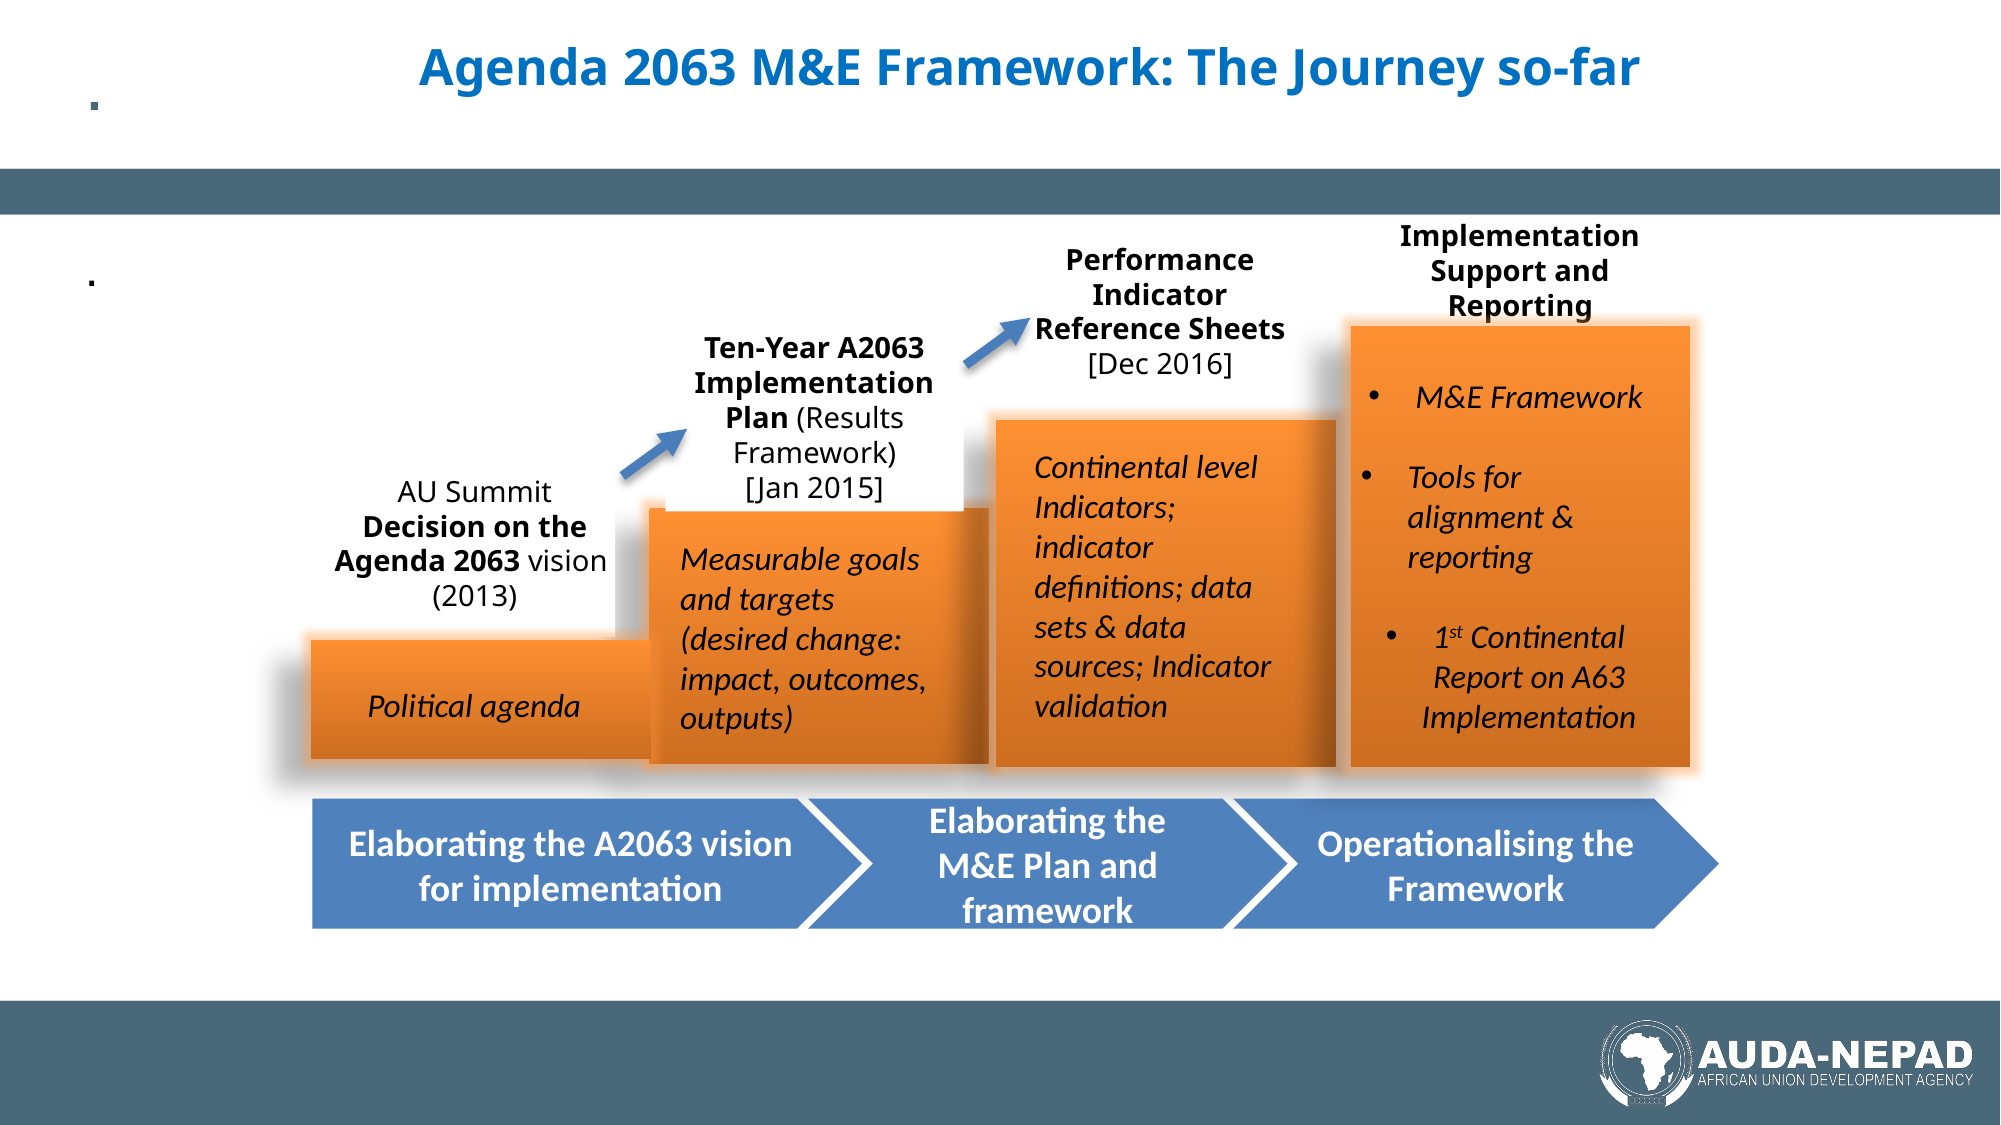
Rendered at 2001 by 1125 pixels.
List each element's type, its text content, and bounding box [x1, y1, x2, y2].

text_box [311, 640, 651, 759]
text_box [1350, 326, 1690, 767]
text_box Implementation Support and Reporting [1380, 215, 1661, 314]
text_box Elaborating the A2063 vision for implementation [312, 798, 862, 929]
text_box [996, 420, 1299, 767]
text_box Operationalising the Framework [1233, 798, 1720, 929]
title . [69, 24, 1935, 148]
text_box AU Summit Decision on the Agenda 2063 vision (2013) [334, 448, 616, 636]
text_box Agenda 2063 M&E Framework: The Journey so-far [288, 27, 1774, 111]
text_box Ten-Year A2063 Implementation Plan (Results Framework) [Jan 2015] [665, 322, 964, 512]
text_box Political agenda [328, 676, 621, 731]
text_box Continental level Indicators; indicator definitions; data sets & data sources; Indicator validation [1019, 437, 1310, 732]
text_box M&E Framework Tools for alignment & reporting 1st Continental Report on A63 Implementation [1345, 367, 1666, 742]
list . [69, 236, 1979, 998]
text_box Measurable goals and targets (desired change: impact, outcomes, outputs) [665, 529, 958, 744]
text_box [965, 317, 1031, 365]
text_box Elaborating the M&E Plan and framework [808, 798, 1288, 929]
text_box Performance Indicator Reference Sheets [Dec 2016] [1019, 216, 1301, 406]
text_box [622, 428, 688, 476]
picture [1599, 1020, 1974, 1107]
